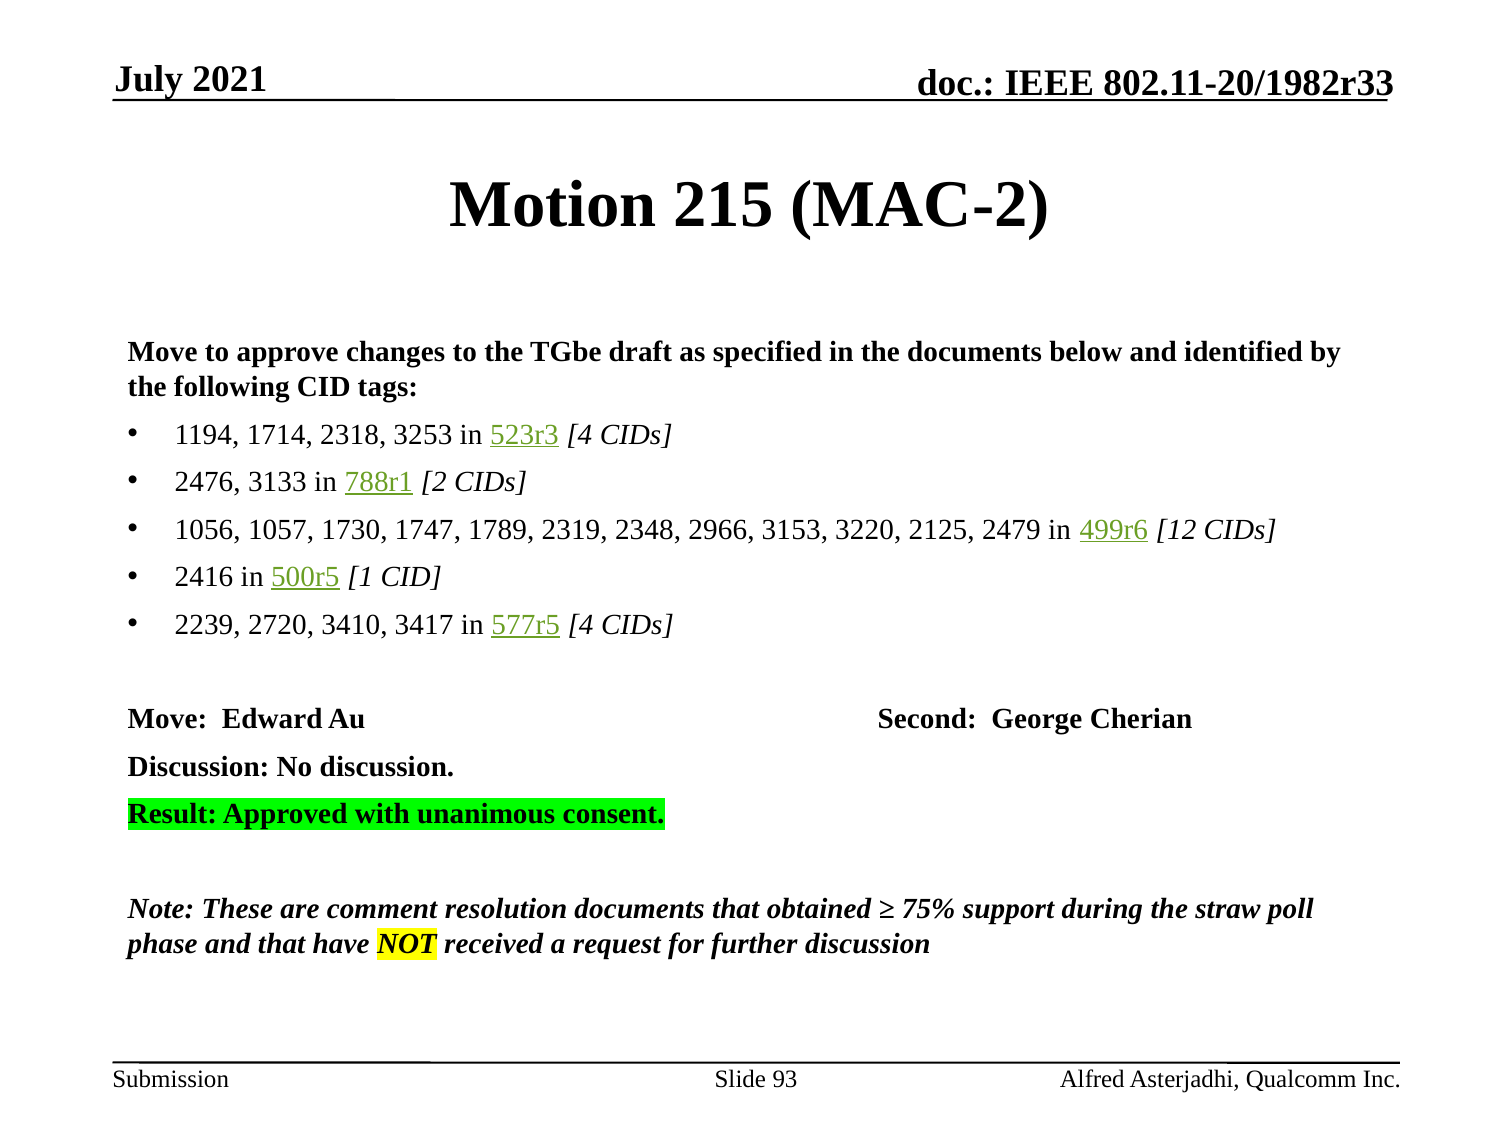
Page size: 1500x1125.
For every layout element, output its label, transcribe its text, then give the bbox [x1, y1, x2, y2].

title Motion 215 (MAC-2) [112, 112, 1388, 288]
slide_number Slide 93 [712, 1061, 800, 1123]
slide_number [114, 54, 423, 100]
list Move to approve changes to the TGbe draft as specified in the documents below and identified by the following CID tags: 1194, 1714, 2318, 3253 in 523r3 [4 CIDs] 2476, 3133 in 788r1 [2 CIDs] 1056, 1057, 1730, 1747, 1789, 2319, 2348, 2966, 3153, 3220, 2125, 2479 in 499r6 [12 CIDs] 2416 in 500r5 [1 CID] 2239, 2720, 3410, 3417 in 577r5 [4 CIDs] Move: Edward Au Second: George Cherian Discussion: No discussion. Result: Approved with unanimous consent. Note: These are comment resolution documents that obtained ≥ 75% support during the straw poll phase and that have NOT received a request for further discussion [112, 324, 1388, 1063]
footer Alfred Asterjadhi, Qualcomm Inc. [878, 1061, 1402, 1093]
